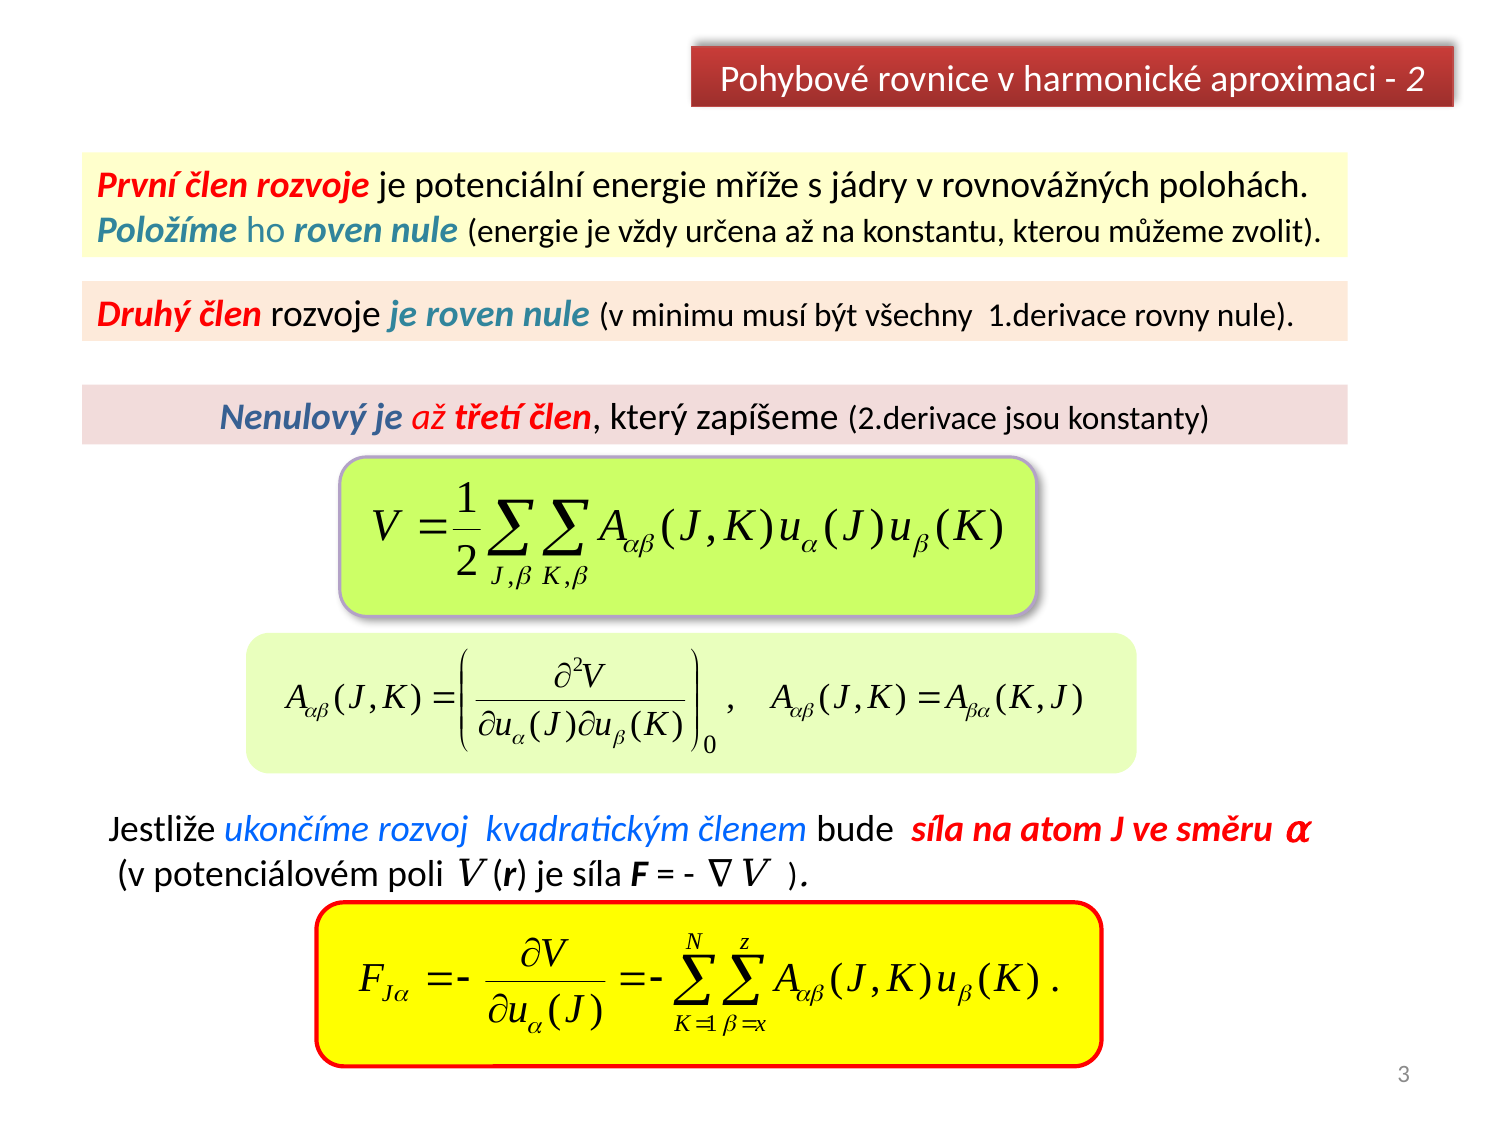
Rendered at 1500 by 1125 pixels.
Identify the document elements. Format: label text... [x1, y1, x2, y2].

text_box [81, 384, 1348, 774]
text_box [351, 922, 1068, 1044]
slide_number 3 [1074, 1042, 1425, 1103]
text_box První člen rozvoje je potenciální energie mříže s jádry v rovnovážných polohách. Položíme ho roven nule (energie je vždy určena až na konstantu, kterou můžeme zvolit). [82, 152, 1348, 258]
text_box Pohybové rovnice v harmonické aproximaci - 2 [691, 46, 1454, 107]
text_box Druhý člen rozvoje je roven nule (v minimu musí být všechny 1.derivace rovny nule). [82, 281, 1348, 341]
text_box Jestliže ukončíme rozvoj kvadratickým členem bude síla na atom J ve směru α (v potenciálovém poli V (r) je síla F = - ∇V ). [93, 796, 1383, 902]
text_box [314, 902, 1104, 1069]
